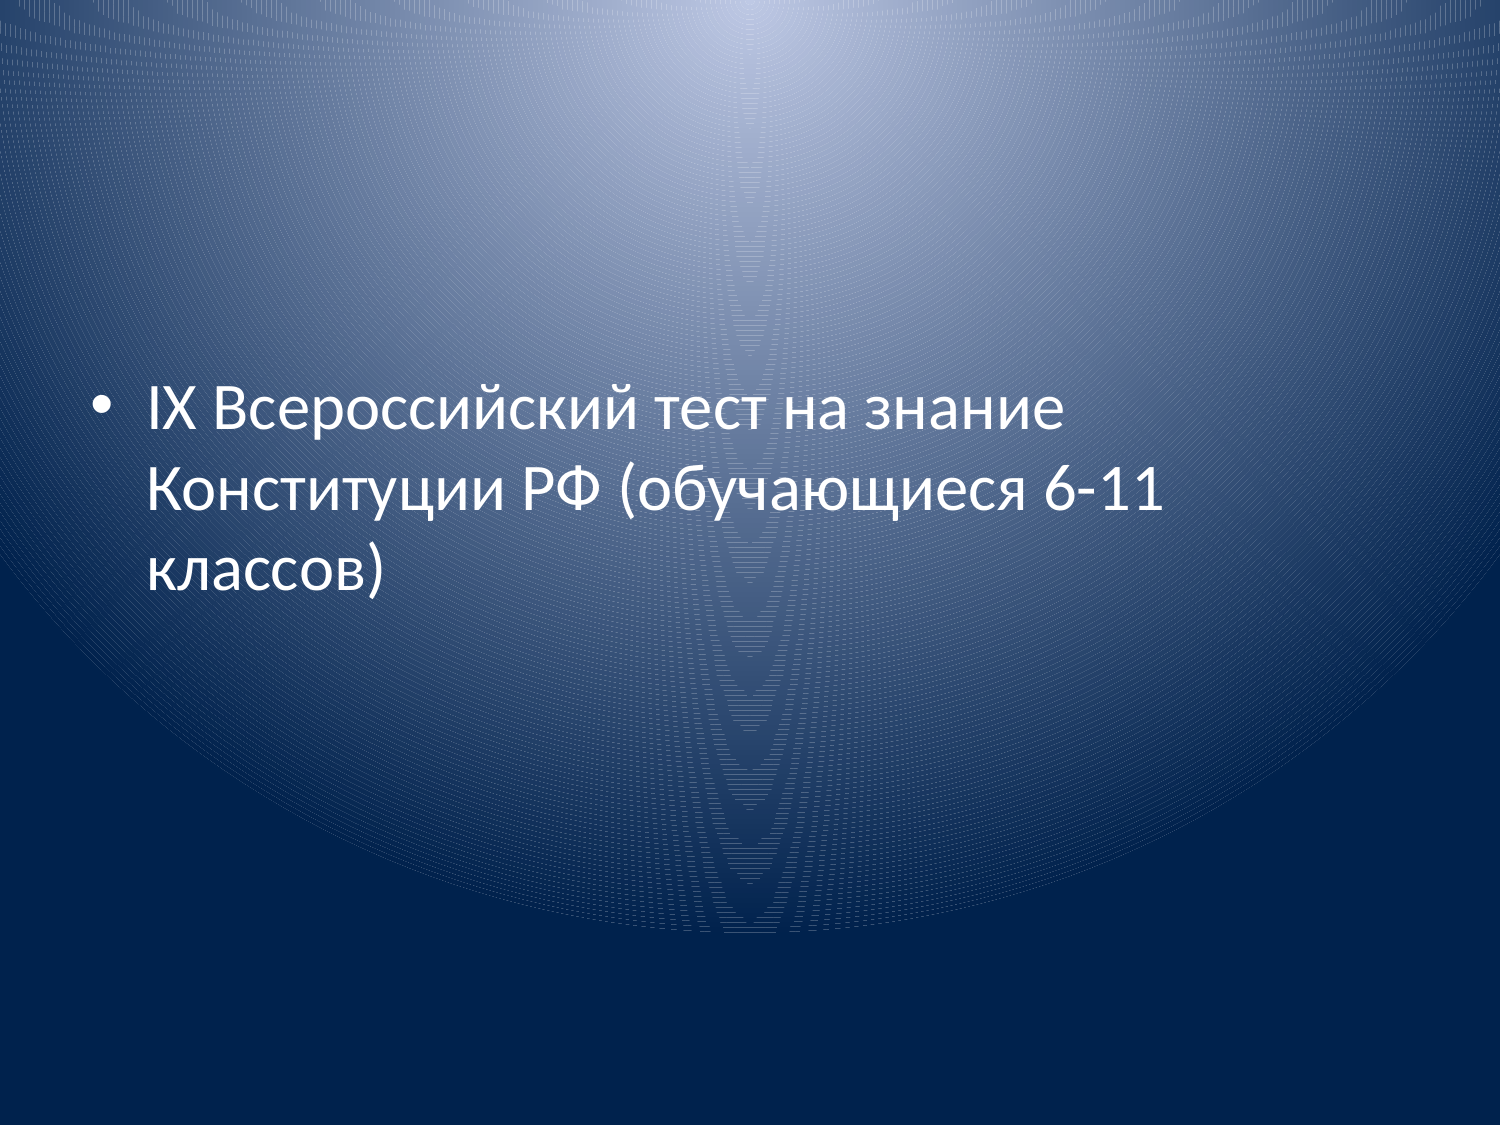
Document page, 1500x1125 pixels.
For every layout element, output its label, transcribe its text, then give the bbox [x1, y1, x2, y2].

list IX Всероссийский тест на знание Конституции РФ (обучающиеся 6-11 классов) [75, 262, 1425, 1005]
